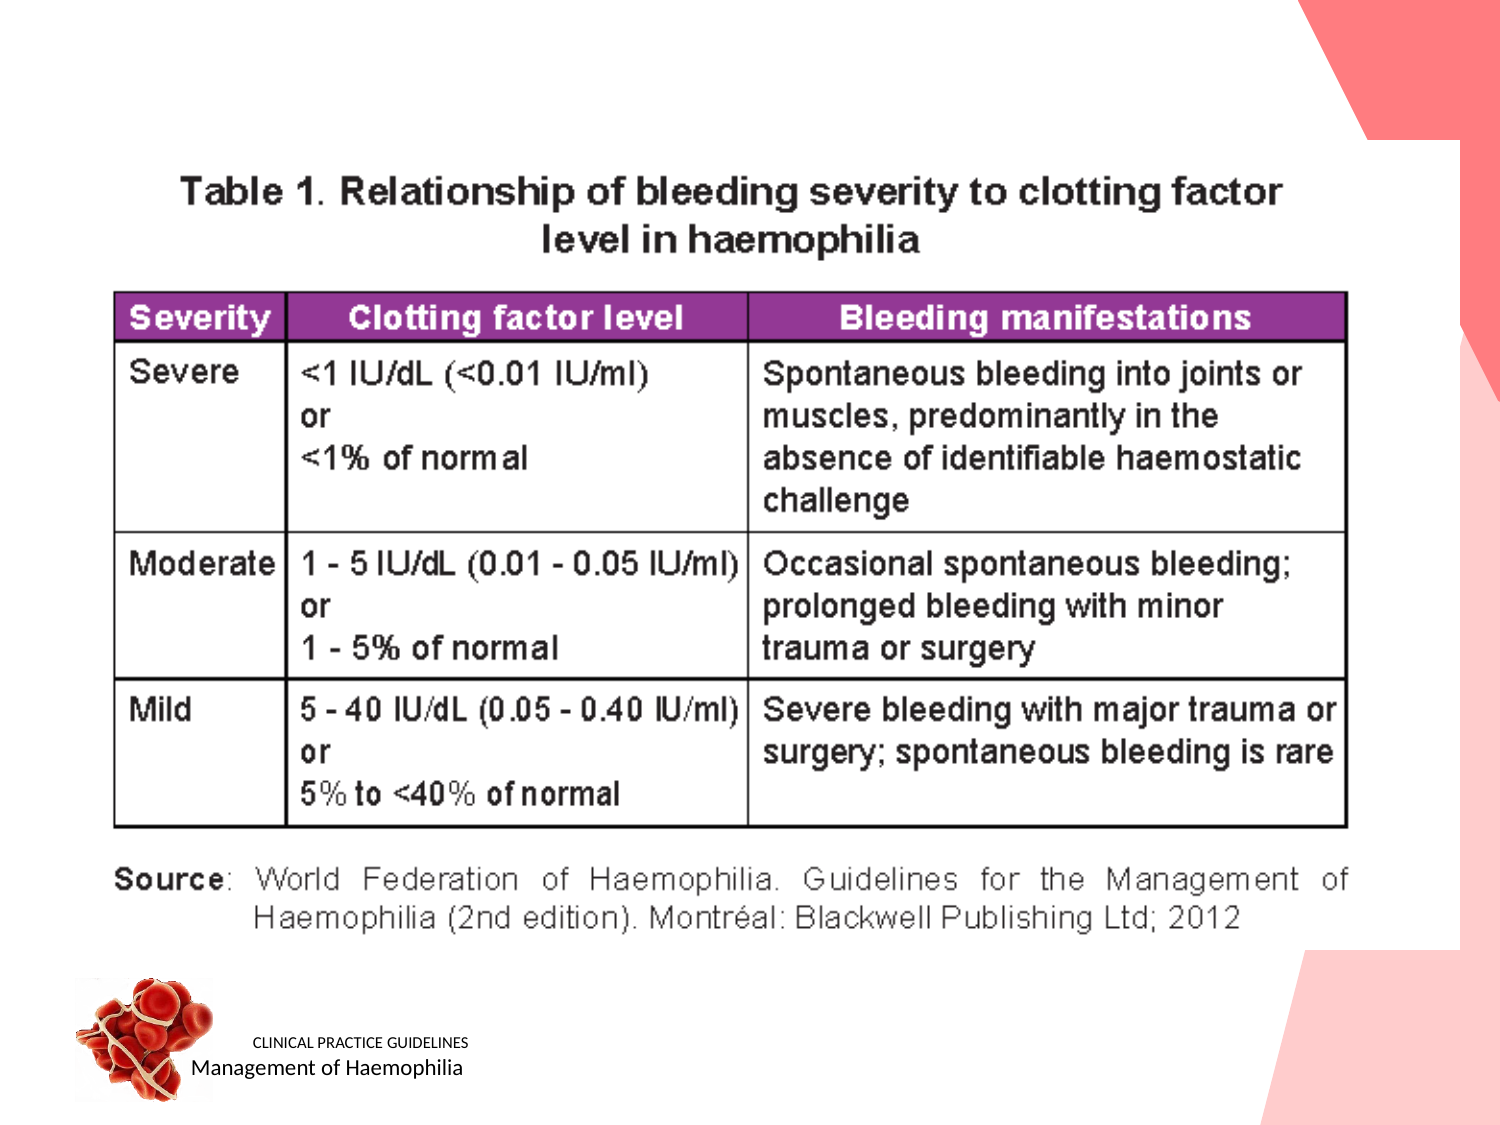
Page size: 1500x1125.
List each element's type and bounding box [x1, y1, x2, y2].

text_box [74, 0, 1500, 1125]
list [14, 140, 1460, 951]
